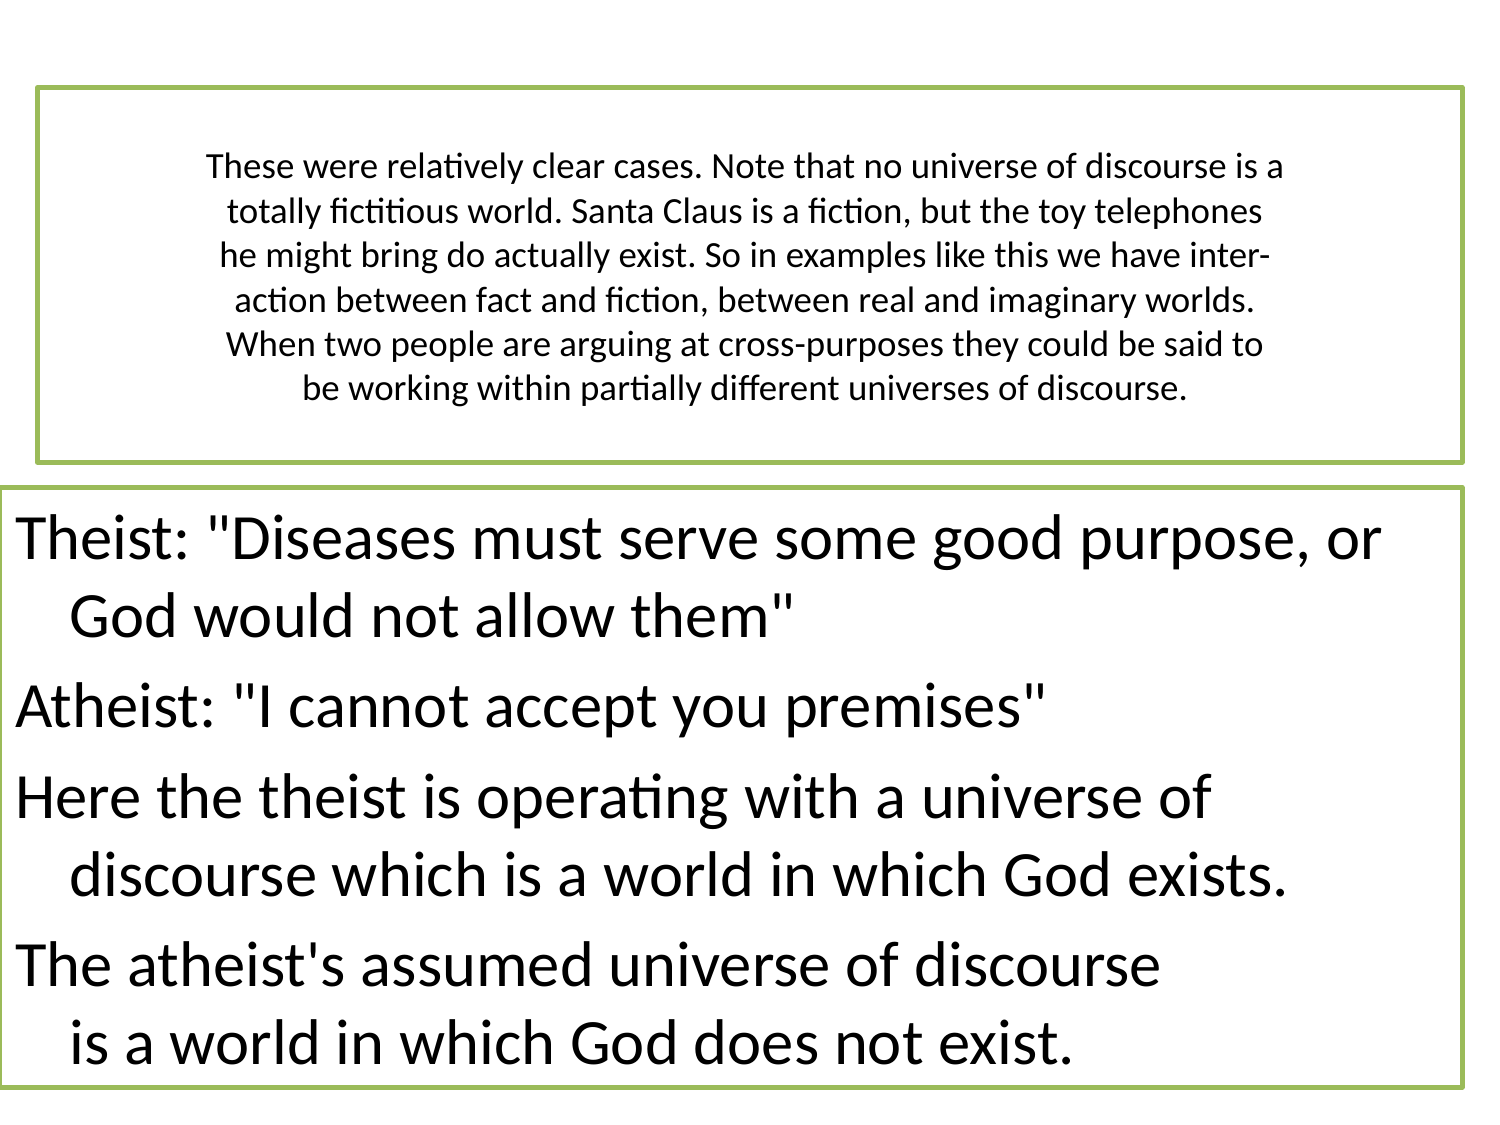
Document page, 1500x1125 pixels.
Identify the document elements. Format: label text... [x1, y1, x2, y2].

title These were relatively clear cases. Note that no universe of discourse is a totally fictitious world. Santa Claus is a fiction, but the toy telephones he might bring do actually exist. So in examples like this we have inter- action between fact and fiction, between real and imaginary worlds. When two people are arguing at cross-purposes they could be said to be working within partially different universes of discourse. [35, 85, 1465, 465]
list Theist: "Diseases must serve some good purpose, or God would not allow them" Atheist: "I cannot accept you premises" Here the theist is operating with a universe of discourse which is a world in which God exists. The atheist's assumed universe of discourse is a world in which God does not exist. [0, 485, 1465, 1090]
